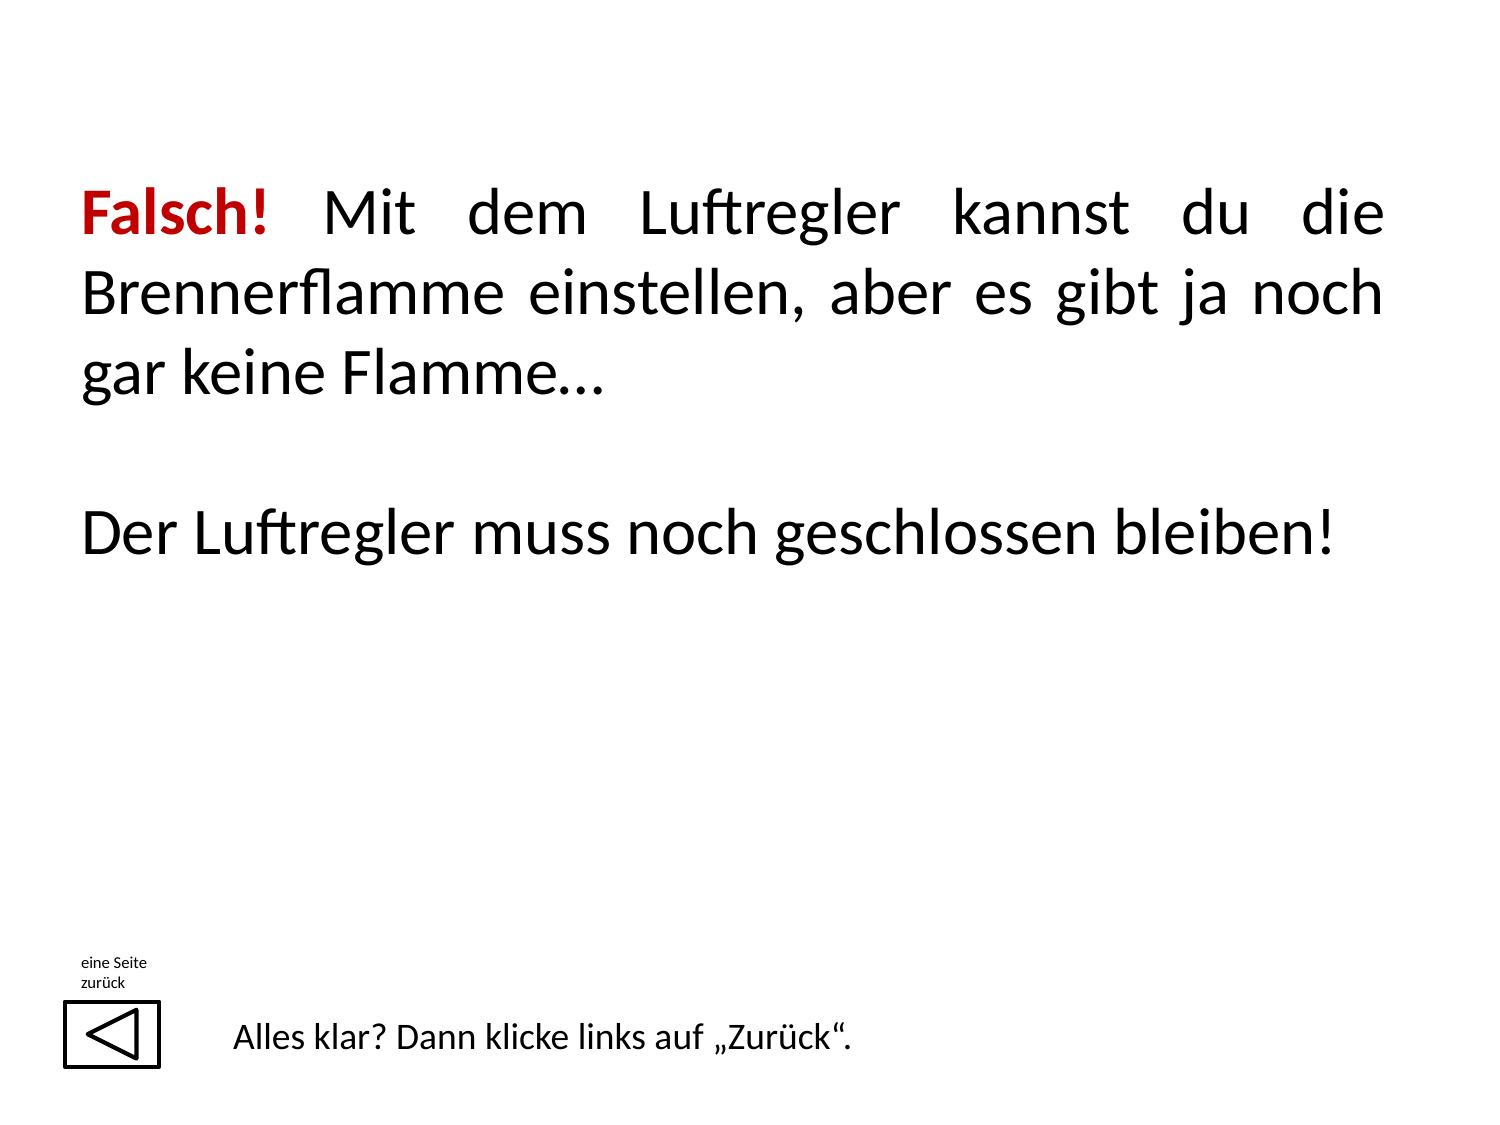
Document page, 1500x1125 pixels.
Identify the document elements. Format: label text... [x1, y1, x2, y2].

text_box Falsch! Mit dem Luftregler kannst du die Brennerflamme einstellen, aber es gibt ja noch gar keine Flamme… Der Luftregler muss noch geschlossen bleiben! [66, 160, 1402, 701]
text_box [63, 1000, 161, 1069]
text_box eine Seite zurück [66, 945, 183, 1000]
text_box Alles klar? Dann klicke links auf „Zurück“. [218, 1004, 1282, 1065]
